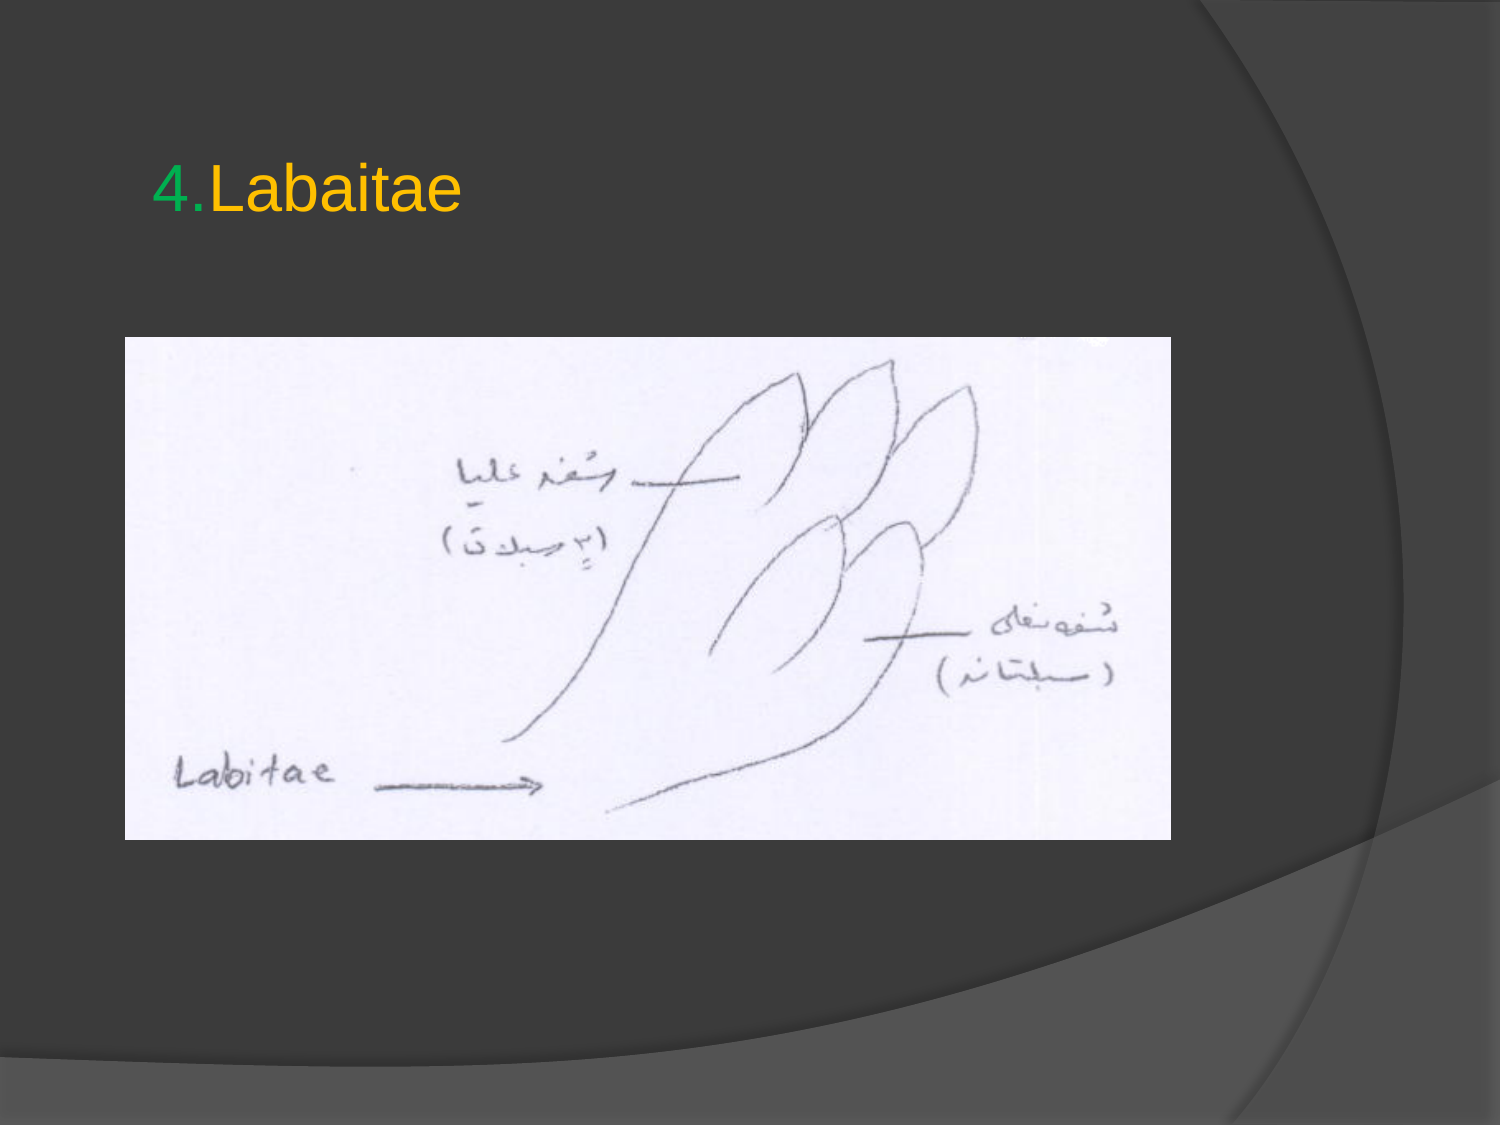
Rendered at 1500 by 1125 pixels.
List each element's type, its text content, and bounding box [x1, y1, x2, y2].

text_box Labaitae [137, 137, 483, 233]
picture [124, 337, 1171, 840]
